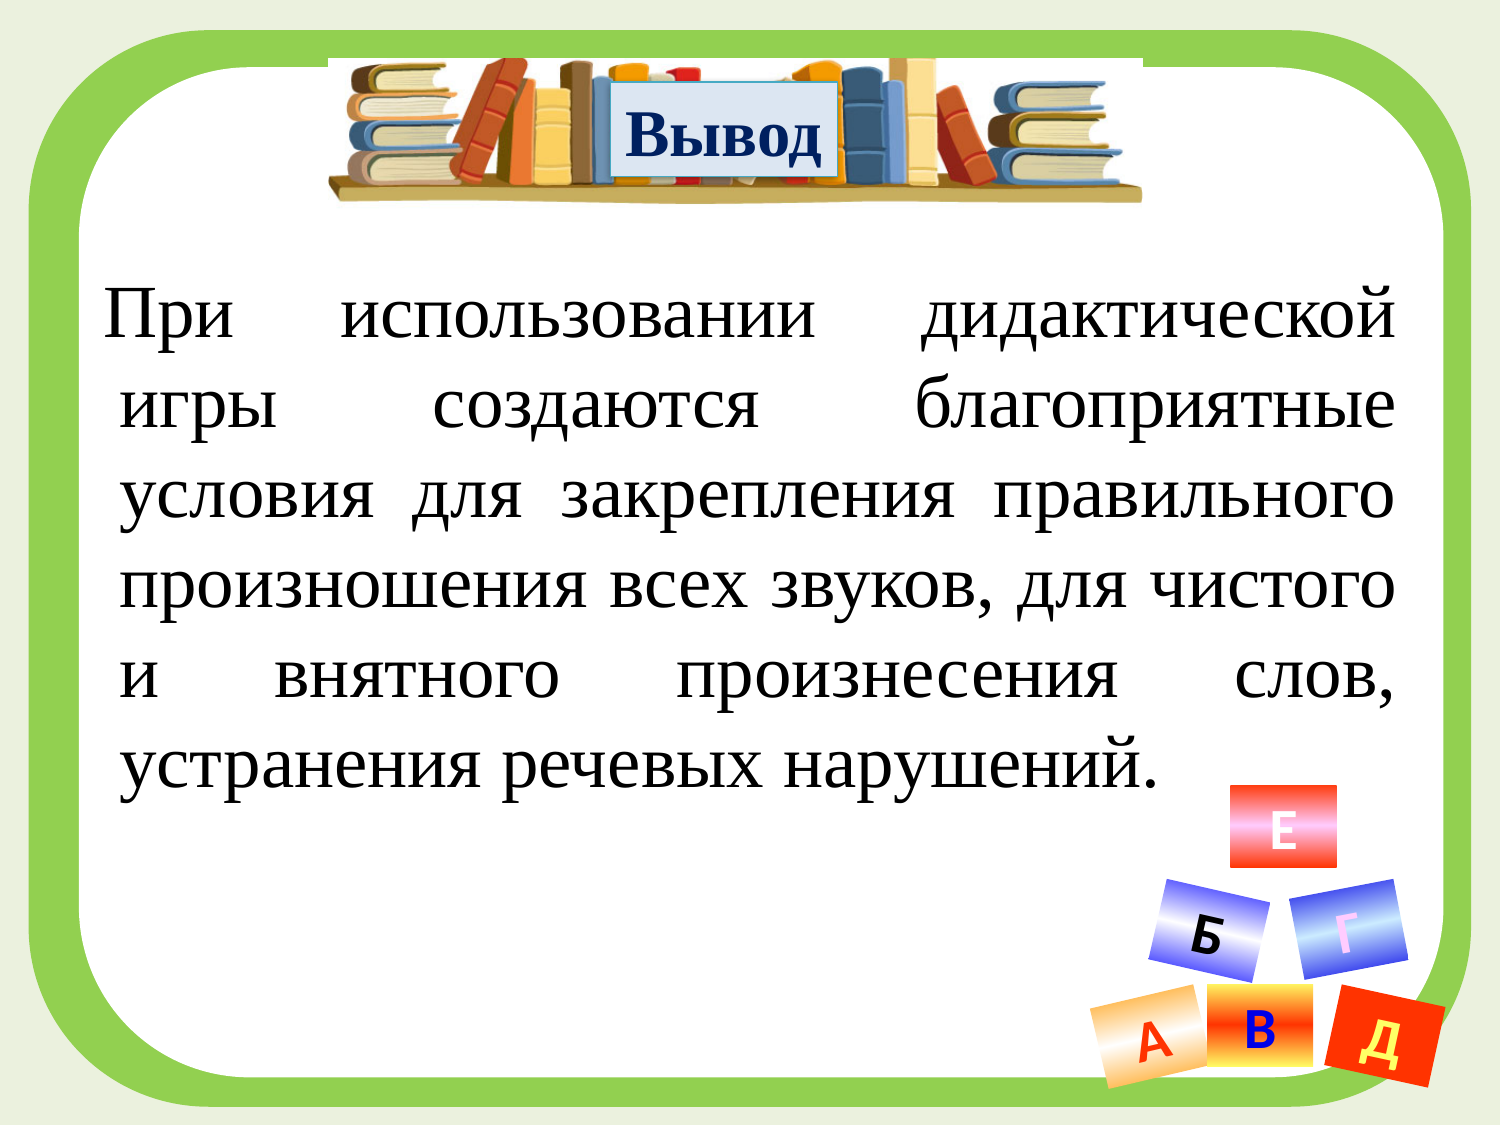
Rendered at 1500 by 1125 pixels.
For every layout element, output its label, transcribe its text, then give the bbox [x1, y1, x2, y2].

text_box [29, 30, 1471, 1106]
text_box Д [1324, 984, 1446, 1088]
text_box Е [1230, 811, 1337, 868]
picture [327, 58, 1144, 223]
text_box А [1089, 984, 1207, 1089]
text_box Б [1148, 878, 1271, 983]
text_box Г [1289, 878, 1409, 980]
text_box В [1207, 984, 1314, 1067]
text_box [82, 70, 1441, 1075]
text_box При использовании дидактической игры создаются благоприятные условия для закрепления правильного произношения всех звуков, для чистого и внятного произнесения слов, устранения речевых нарушений. [88, 255, 1413, 811]
